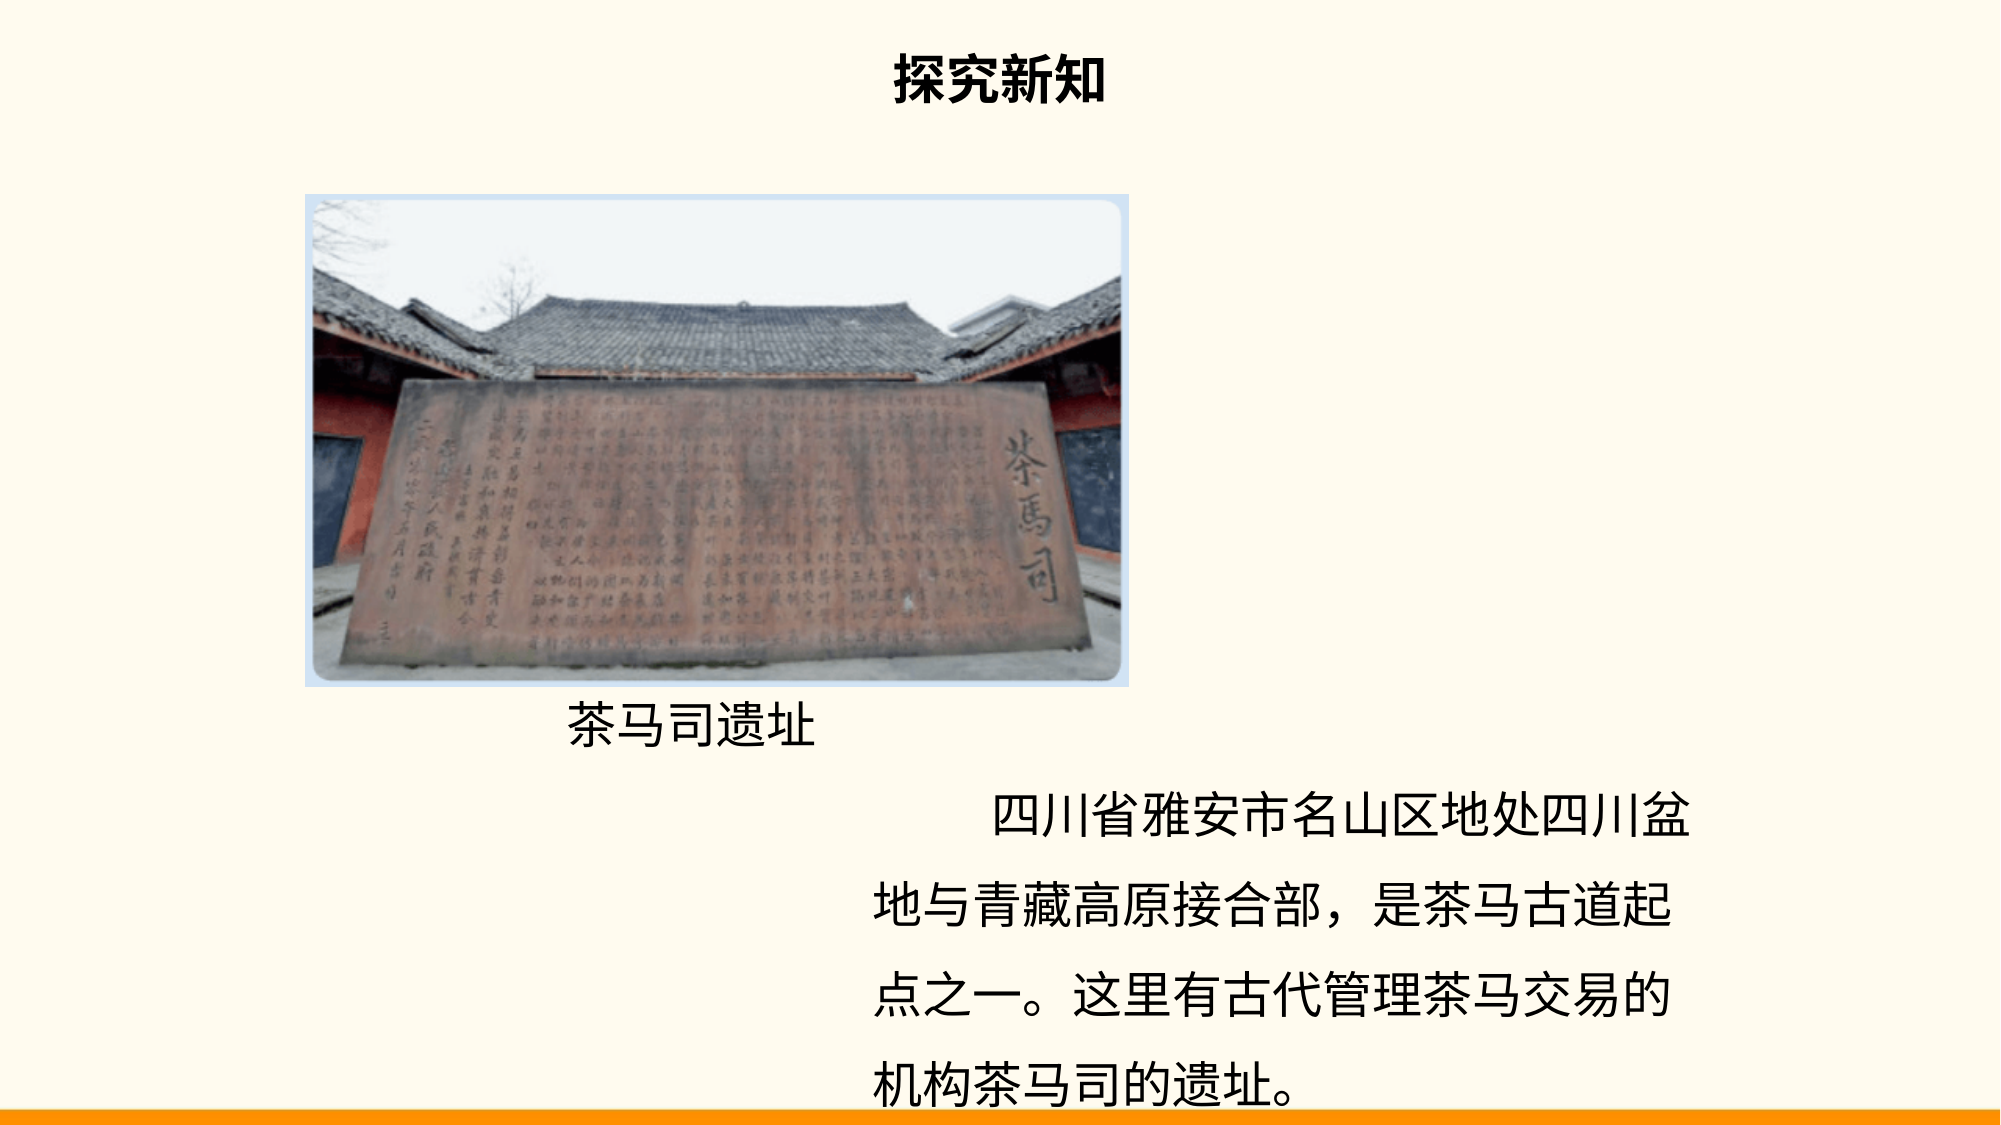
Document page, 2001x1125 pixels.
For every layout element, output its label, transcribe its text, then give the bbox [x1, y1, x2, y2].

picture [0, 0, 2001, 1125]
text_box 四川省雅安市名山区地处四川盆地与青藏高原接合部，是茶马古道起点之一。这里有古代管理茶马交易的机构茶马司的遗址。 [858, 746, 1726, 1121]
text_box 茶马司遗址 [551, 695, 832, 761]
title 探究新知 [193, 38, 1808, 119]
